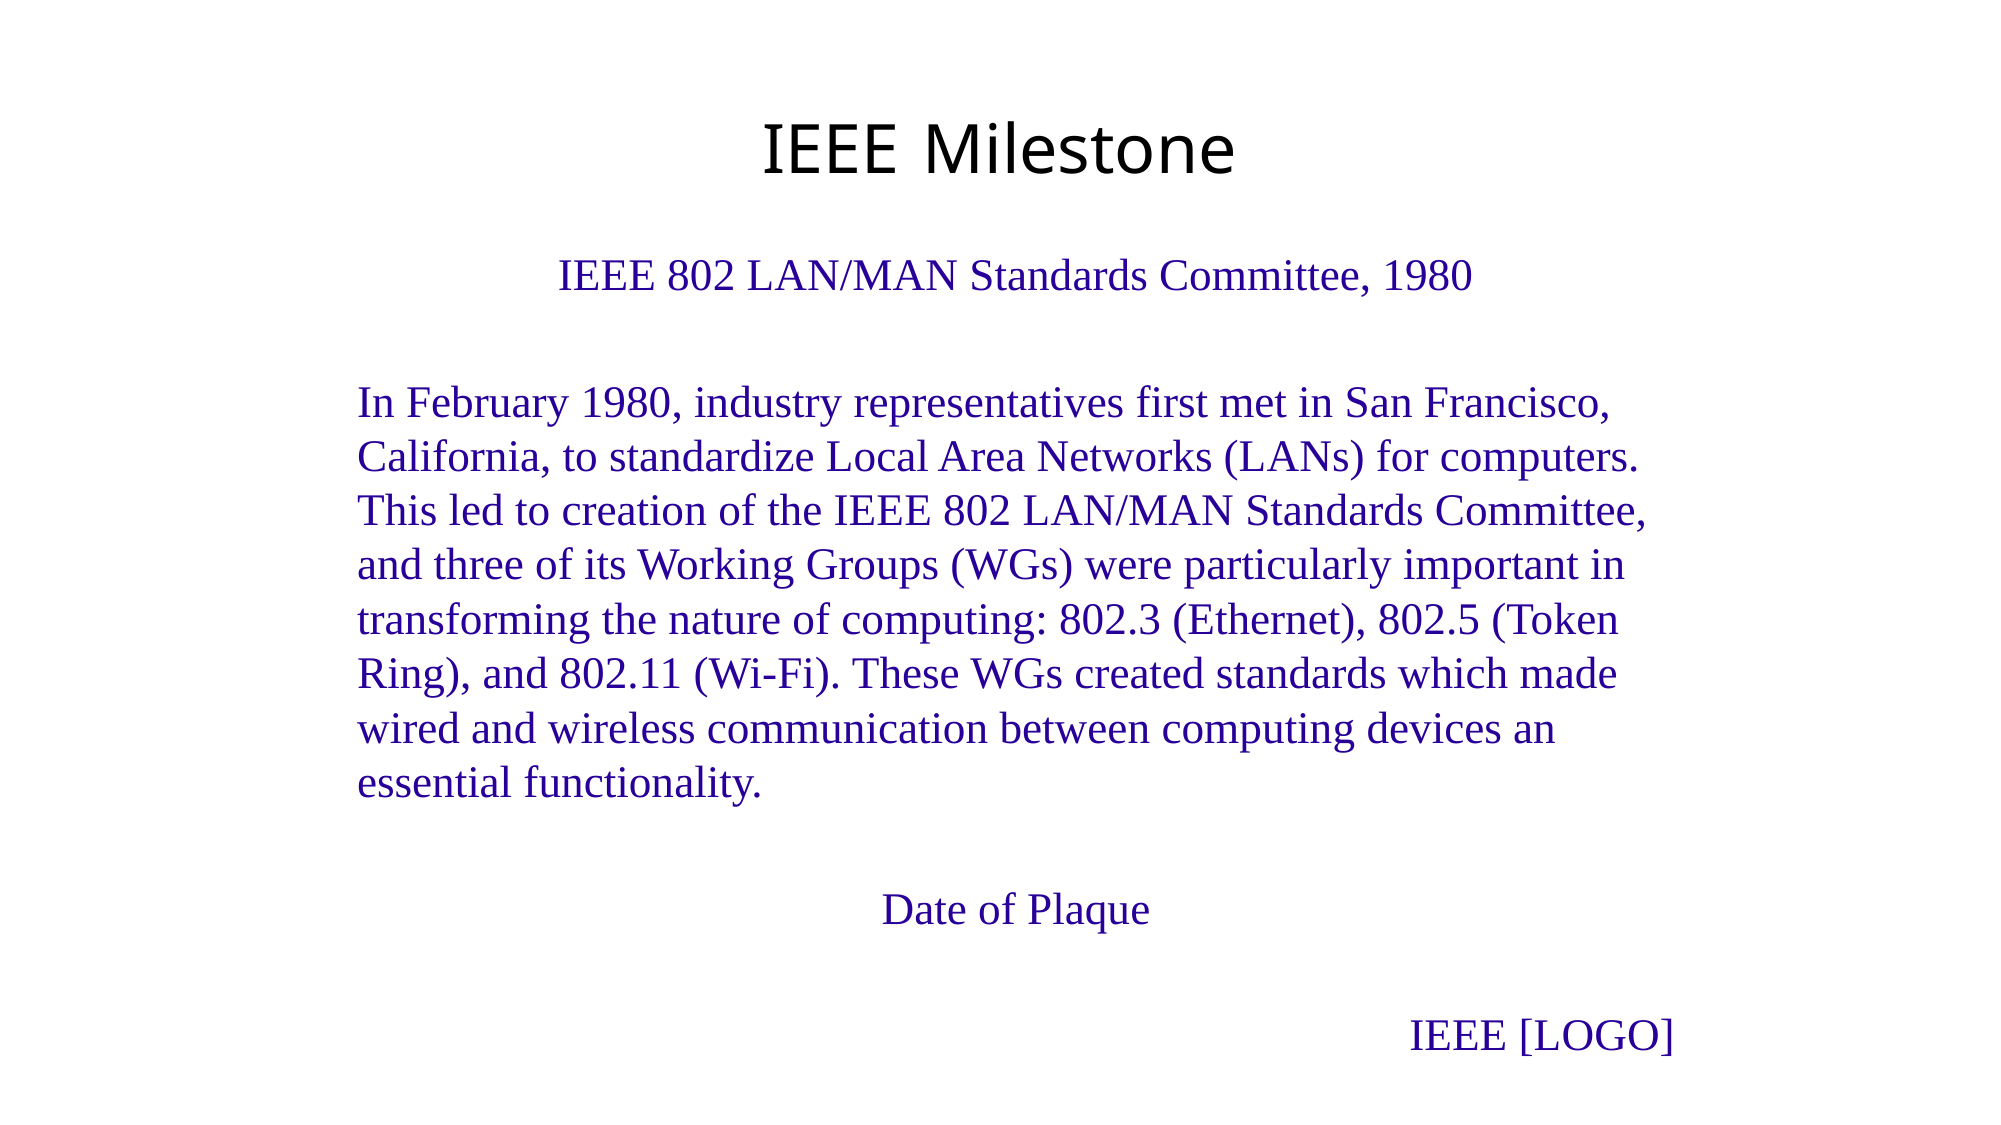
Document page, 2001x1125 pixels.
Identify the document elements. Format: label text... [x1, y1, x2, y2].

title IEEE Milestone [324, 44, 1675, 233]
subtitle IEEE 802 LAN/MAN Standards Committee, 1980 In February 1980, industry representatives first met in San Francisco, California, to standardize Local Area Networks (LANs) for computers. This led to creation of the IEEE 802 LAN/MAN Standards Committee, and three of its Working Groups (WGs) were particularly important in transforming the nature of computing: 802.3 (Ethernet), 802.5 (Token Ring), and 802.11 (Wi-Fi). These WGs created standards which made wired and wireless communication between computing devices an essential functionality. Date of Plaque IEEE [LOGO] [356, 271, 1676, 1031]
